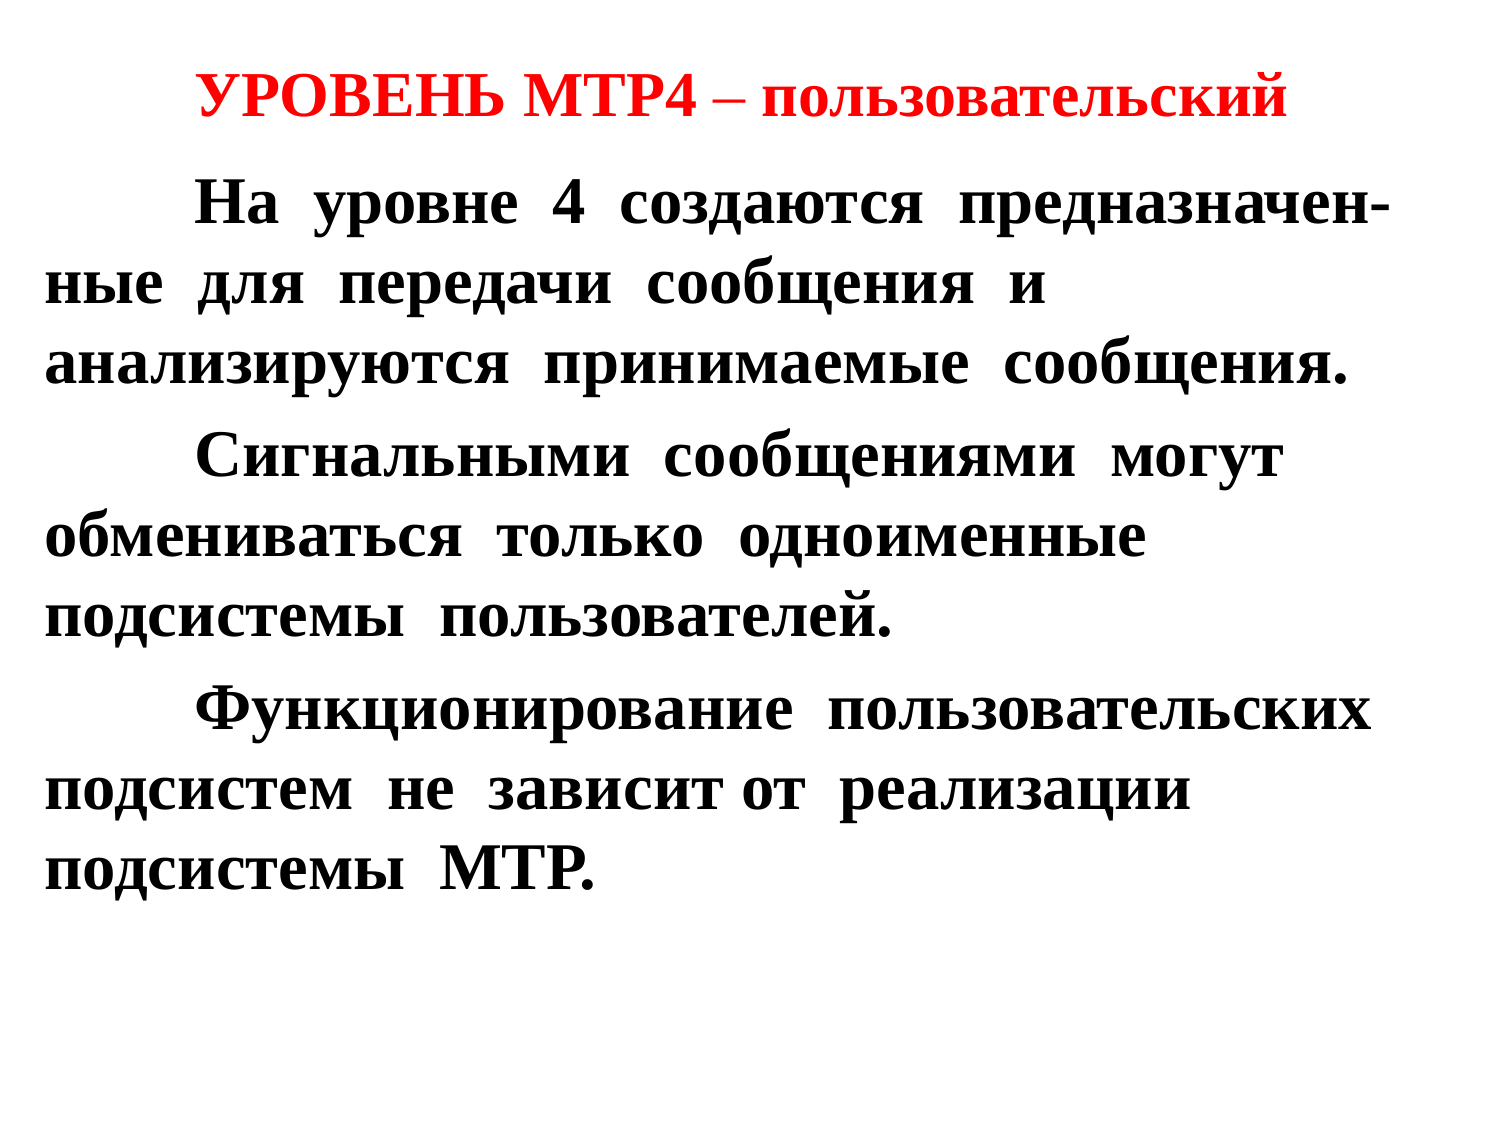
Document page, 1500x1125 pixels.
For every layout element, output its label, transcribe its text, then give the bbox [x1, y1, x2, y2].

list На уровне 4 создаются предназначен-ные для передачи сообщения и анализируются принимаемые сообщения. Сигнальными сообщениями могут обмениваться только одноименные подсистемы пользователей. Функционирование пользовательских подсистем не зависит от реализации подсистемы МТР. [29, 149, 1483, 1022]
title УРОВЕНЬ МТР4 – пользовательский [75, 45, 1425, 138]
